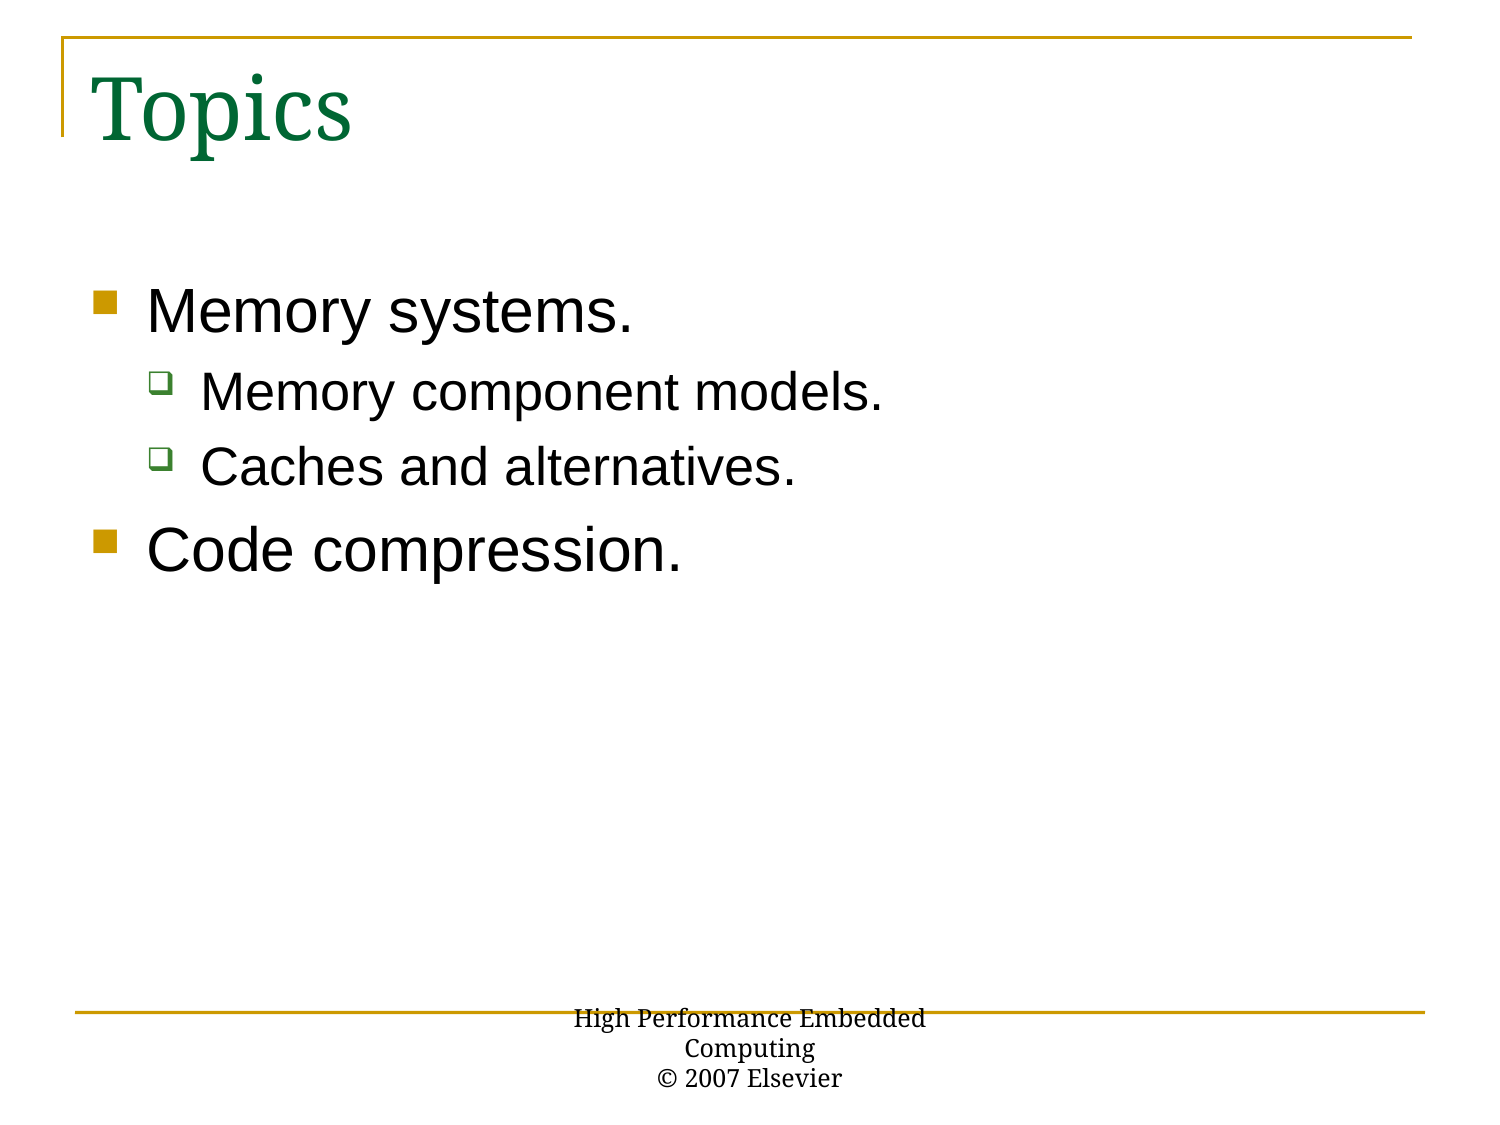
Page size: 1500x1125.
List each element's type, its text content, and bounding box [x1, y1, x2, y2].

footer High Performance Embedded Computing © 2007 Elsevier [512, 1025, 988, 1100]
title Topics [75, 45, 1425, 233]
list Memory systems. Memory component models. Caches and alternatives. Code compression. [75, 262, 1425, 1006]
